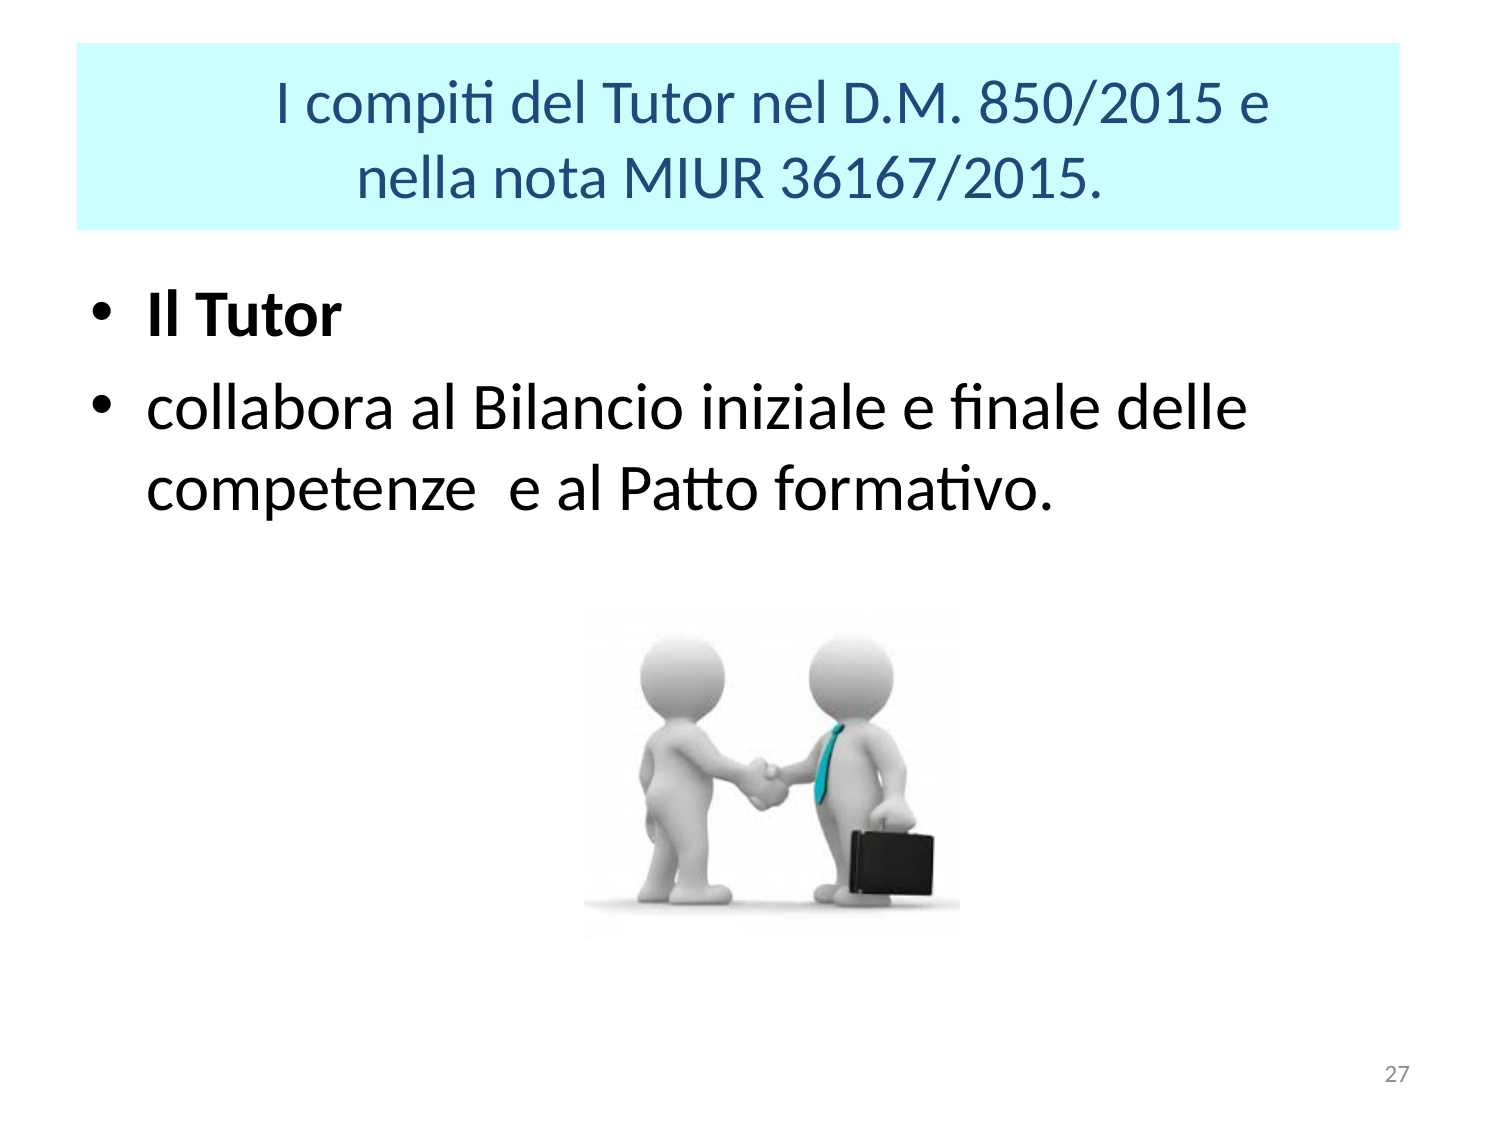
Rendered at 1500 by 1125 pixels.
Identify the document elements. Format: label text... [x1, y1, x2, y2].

picture [584, 609, 960, 939]
list Il Tutor collabora al Bilancio iniziale e finale delle competenze e al Patto formativo. [75, 262, 1425, 1005]
slide_number 27 [1074, 1042, 1425, 1103]
text_box I compiti del Tutor nel D.M. 850/2015 e nella nota MIUR 36167/2015. [76, 42, 1400, 231]
